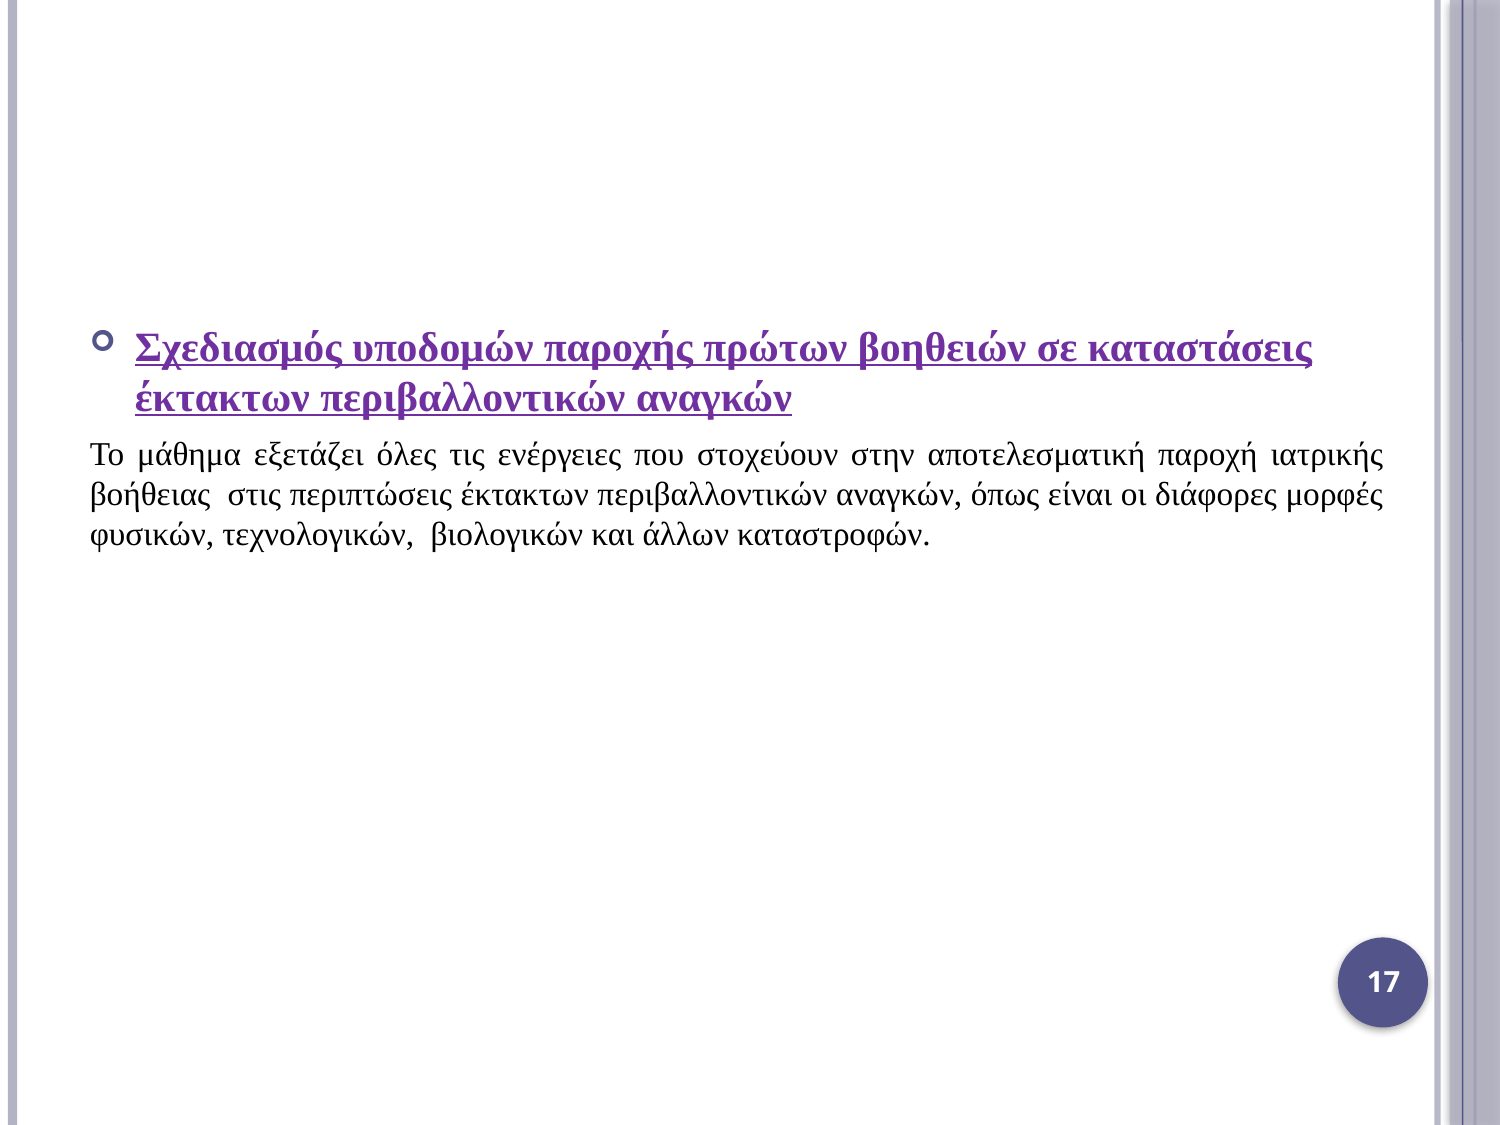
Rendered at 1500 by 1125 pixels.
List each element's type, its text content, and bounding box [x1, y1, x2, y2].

list Σχεδιασμός υποδομών παροχής πρώτων βοηθειών σε καταστάσεις έκτακτων περιβαλλοντικών αναγκών Το μάθημα εξετάζει όλες τις ενέργειες που στοχεύουν στην αποτελεσματική παροχή ιατρικής βοήθειας στις περιπτώσεις έκτακτων περιβαλλοντικών αναγκών, όπως είναι οι διάφορες μορφές φυσικών, τεχνολογικών, βιολογικών και άλλων καταστροφών. [75, 312, 1400, 850]
slide_number 17 [1333, 940, 1434, 1027]
